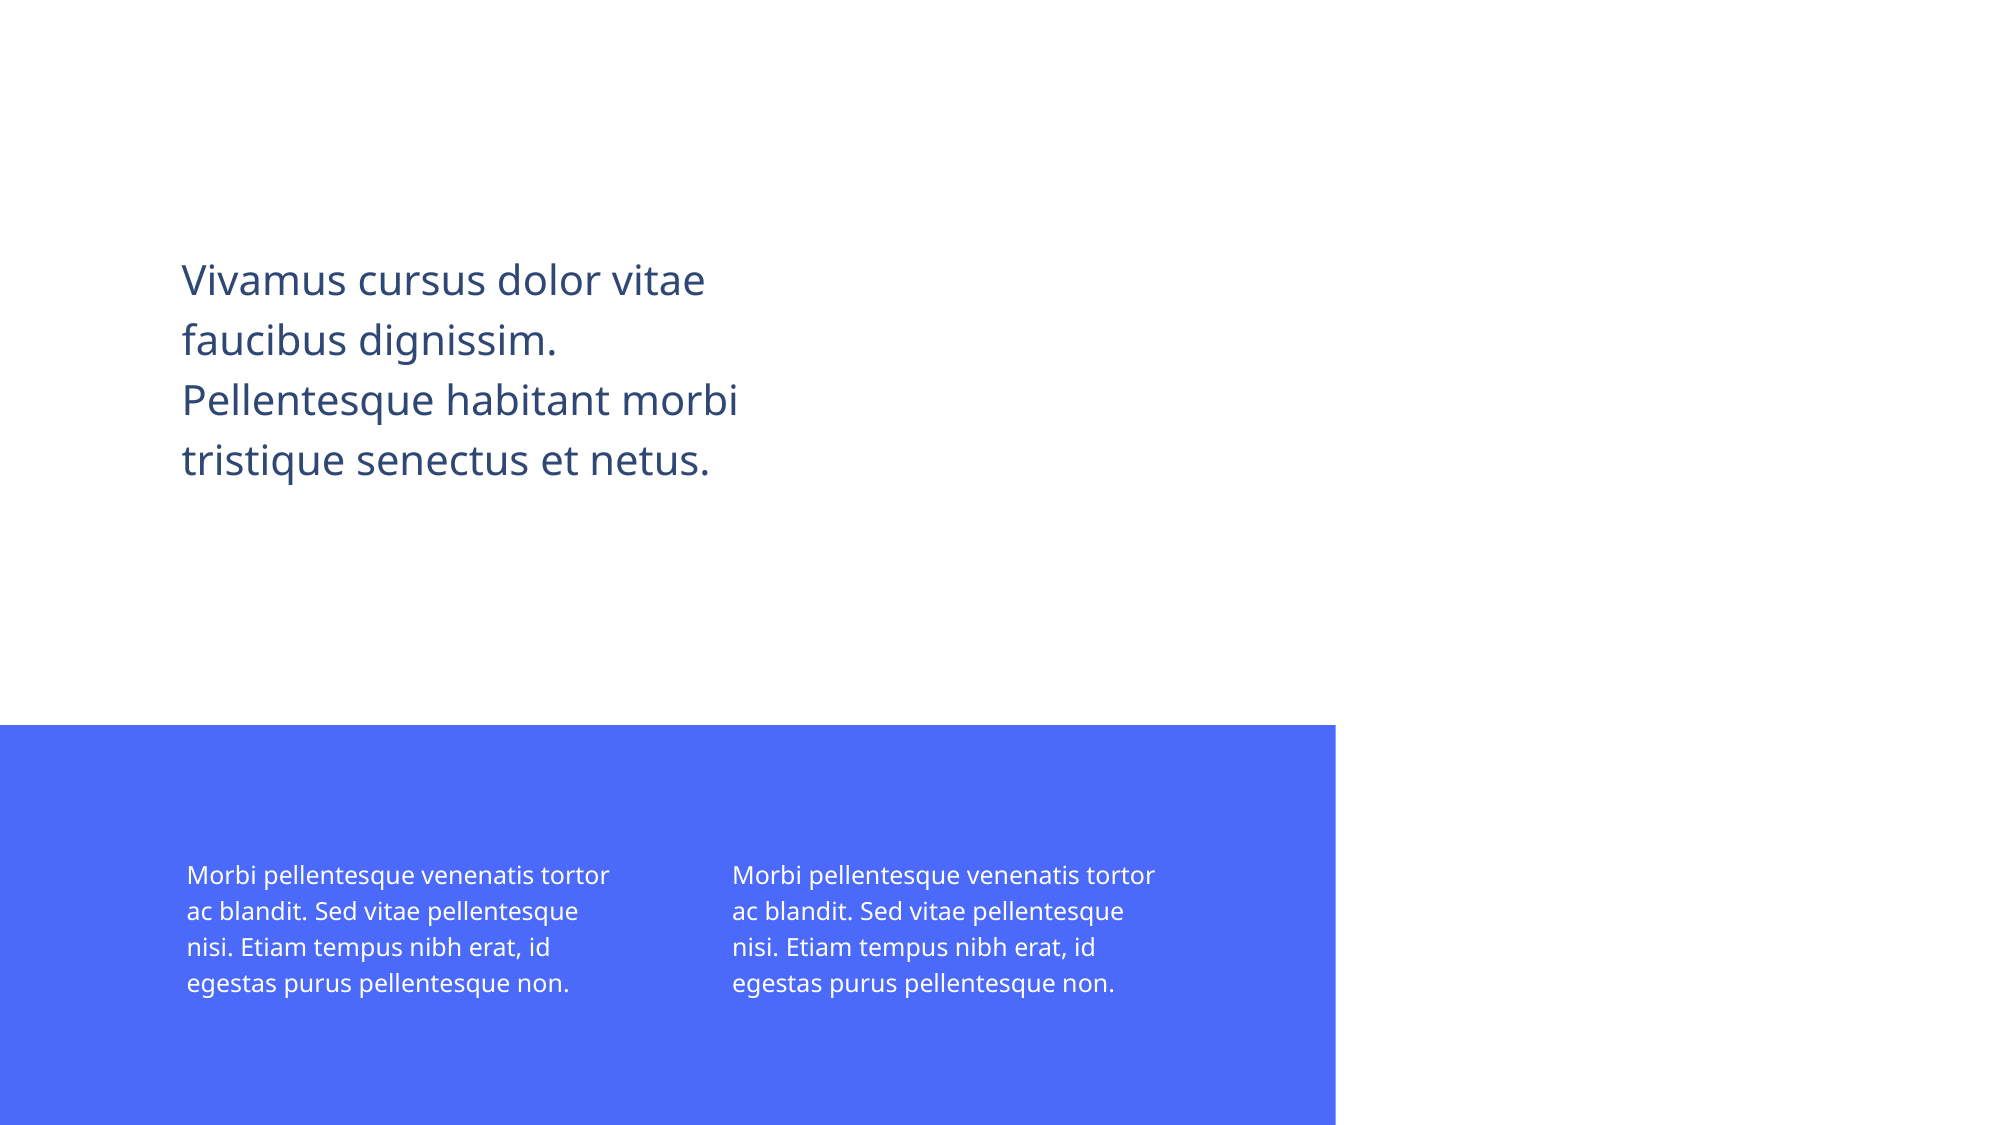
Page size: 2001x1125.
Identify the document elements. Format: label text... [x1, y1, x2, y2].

picture [999, 0, 2000, 1125]
text_box Morbi pellentesque venenatis tortor ac blandit. Sed vitae pellentesque nisi. Etiam tempus nibh erat, id egestas purus pellentesque non. [171, 846, 627, 1005]
text_box [0, 724, 999, 1125]
text_box Morbi pellentesque venenatis tortor ac blandit. Sed vitae pellentesque nisi. Etiam tempus nibh erat, id egestas purus pellentesque non. [717, 846, 999, 1005]
text_box Vivamus cursus dolor vitae faucibus dignissim. Pellentesque habitant morbi tristique senectus et netus. [166, 236, 834, 492]
